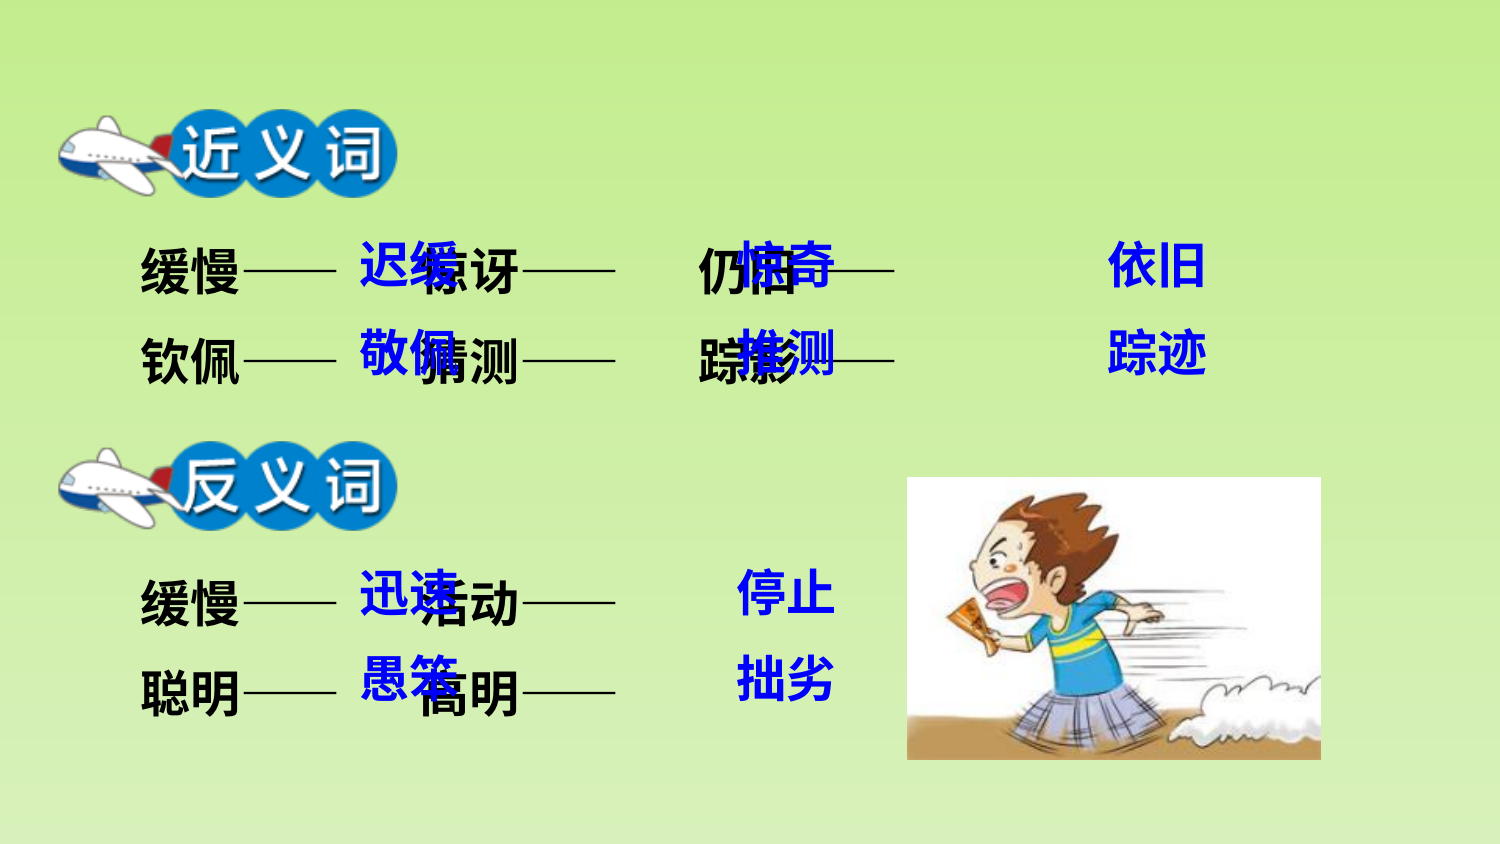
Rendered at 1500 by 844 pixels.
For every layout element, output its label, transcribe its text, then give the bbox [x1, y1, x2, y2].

text_box 缓慢—— 活动—— 聪明—— 高明—— [125, 535, 901, 731]
picture [906, 477, 1322, 761]
text_box 拙劣 [722, 639, 883, 715]
text_box 迟缓 [344, 226, 506, 301]
text_box 停止 [722, 554, 883, 630]
text_box 缓慢—— 惊讶—— 仍旧—— 钦佩—— 猜测—— 踪影—— [125, 202, 1284, 398]
text_box 迅速 [344, 554, 506, 630]
text_box 推测 [721, 314, 883, 389]
text_box 愚笨 [344, 639, 506, 715]
text_box 依旧 [1092, 226, 1425, 301]
text_box 惊奇 [721, 226, 883, 301]
picture [54, 107, 405, 203]
text_box 踪迹 [1092, 314, 1425, 389]
picture [54, 440, 405, 536]
text_box 敬佩 [344, 314, 506, 389]
